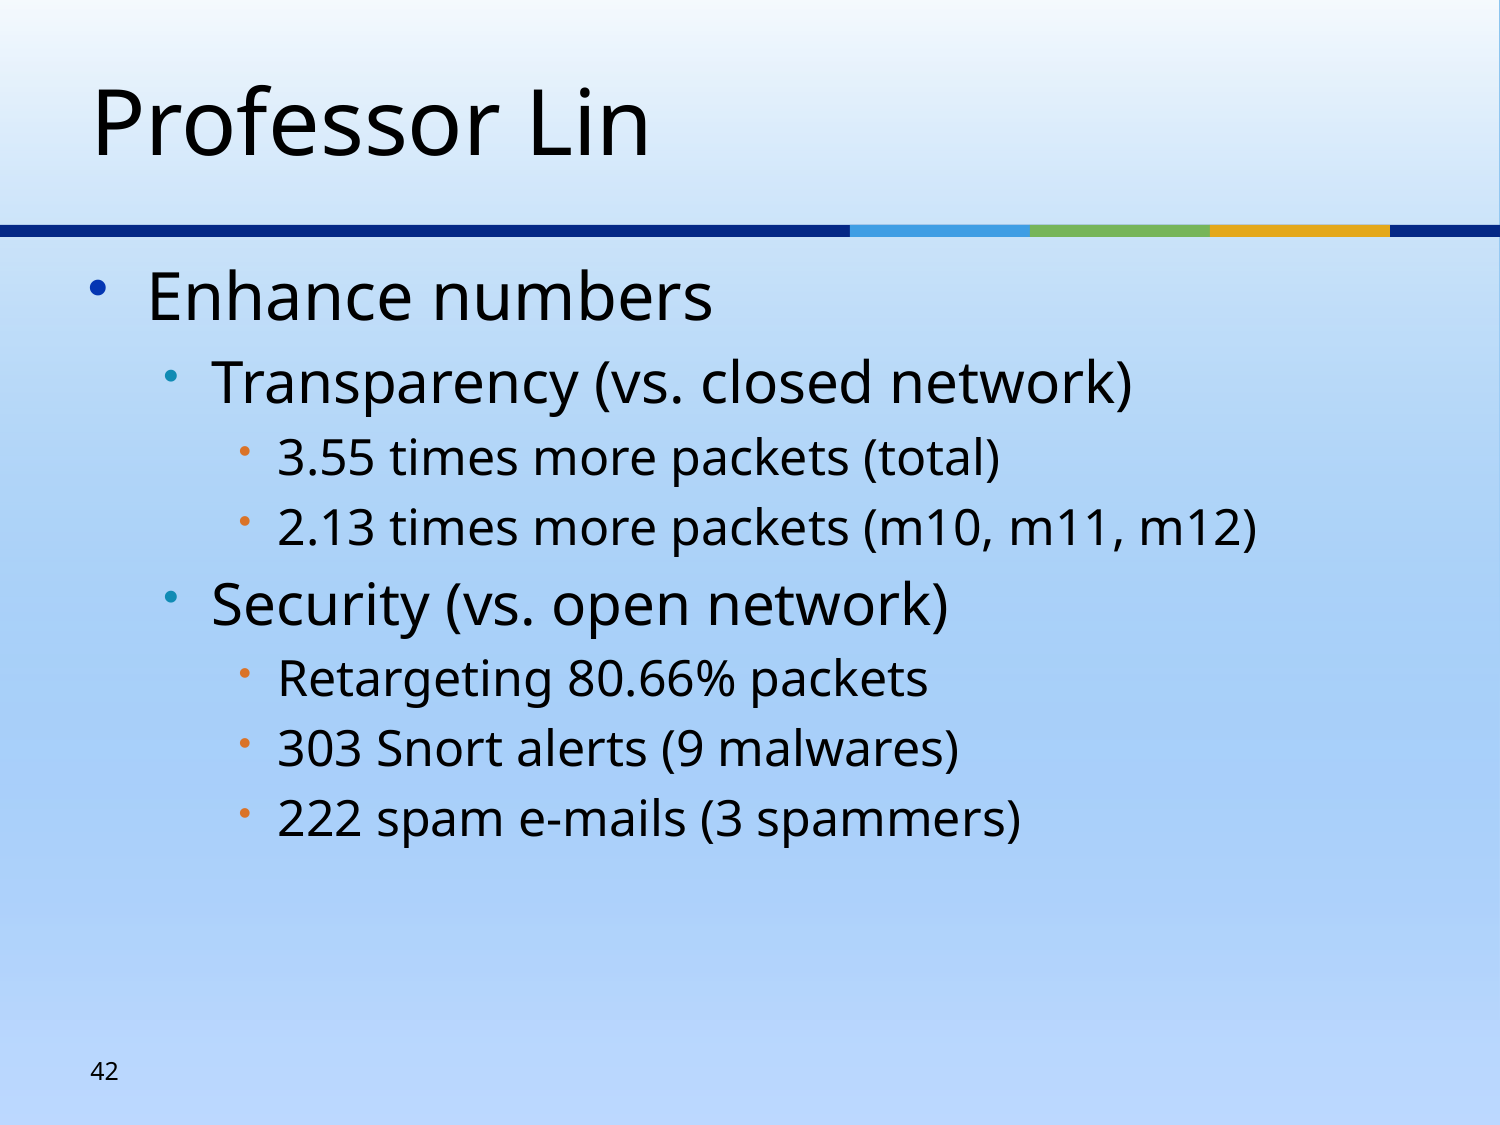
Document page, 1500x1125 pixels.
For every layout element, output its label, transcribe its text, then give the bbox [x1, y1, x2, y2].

list Enhance numbers Transparency (vs. closed network) 3.55 times more packets (total) 2.13 times more packets (m10, m11, m12) Security (vs. open network) Retargeting 80.66% packets 303 Snort alerts (9 malwares) 222 spam e-mails (3 spammers) [75, 246, 1425, 1005]
slide_number 42 [75, 1042, 426, 1103]
title Professor Lin [75, 24, 1425, 213]
